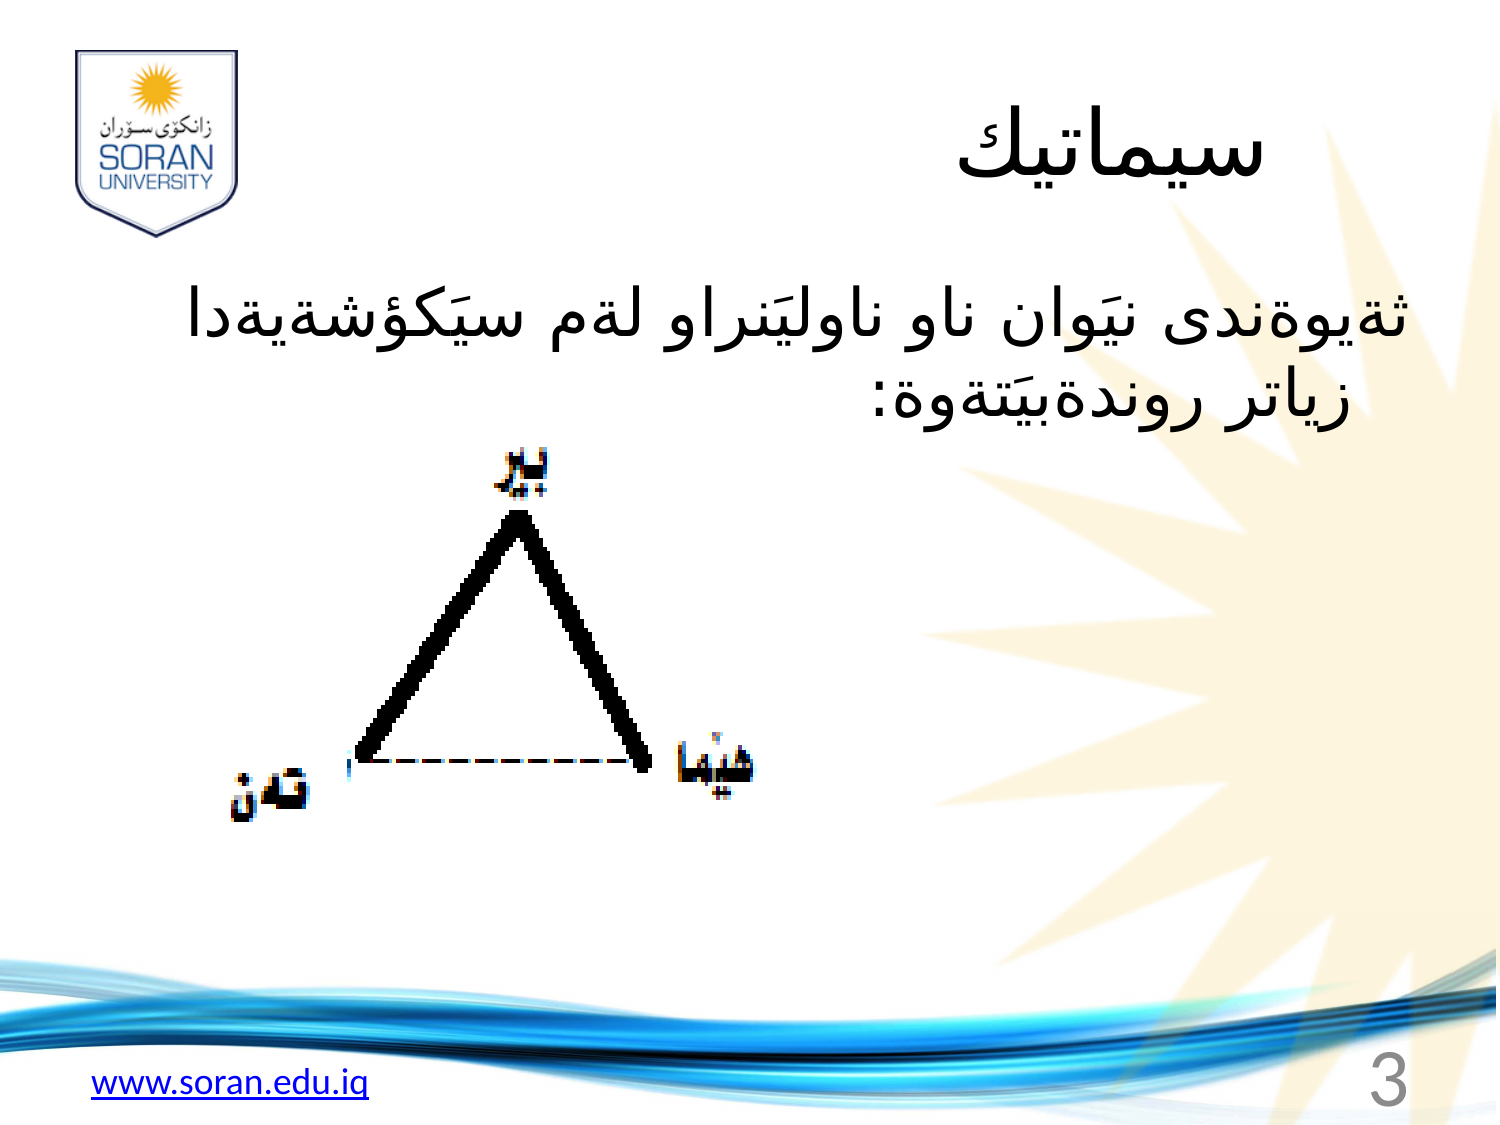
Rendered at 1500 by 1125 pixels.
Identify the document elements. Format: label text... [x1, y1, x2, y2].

title سيماتيك [75, 45, 1425, 233]
list ثةيوةندى نيَوان ناو ناوليَنراو لةم سيَكؤشةيةدا زياتر روندةبيَتةوة: [75, 262, 1425, 1005]
picture [0, 99, 1500, 1125]
slide_number 3 [1074, 1042, 1425, 1103]
picture [152, 398, 834, 895]
picture [75, 233, 238, 238]
